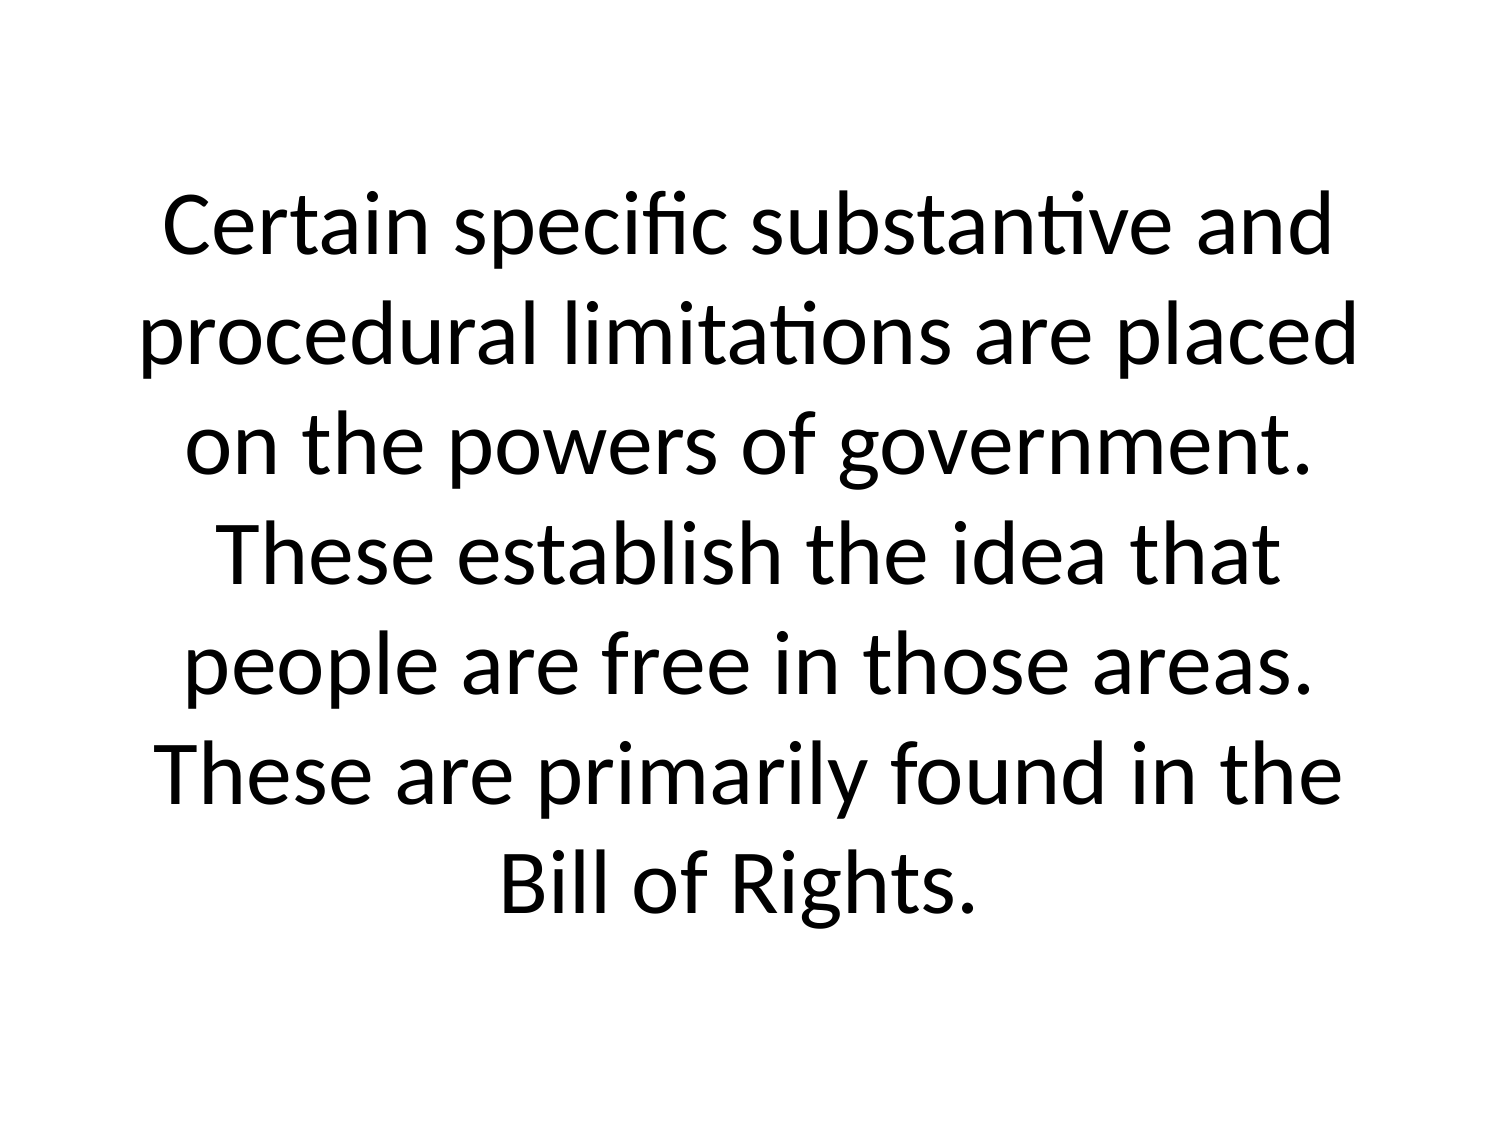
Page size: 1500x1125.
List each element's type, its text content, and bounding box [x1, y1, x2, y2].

title Certain specific substantive and procedural limitations are placed on the powers of government. These establish the idea that people are free in those areas. These are primarily found in the Bill of Rights. [74, 44, 1426, 1051]
